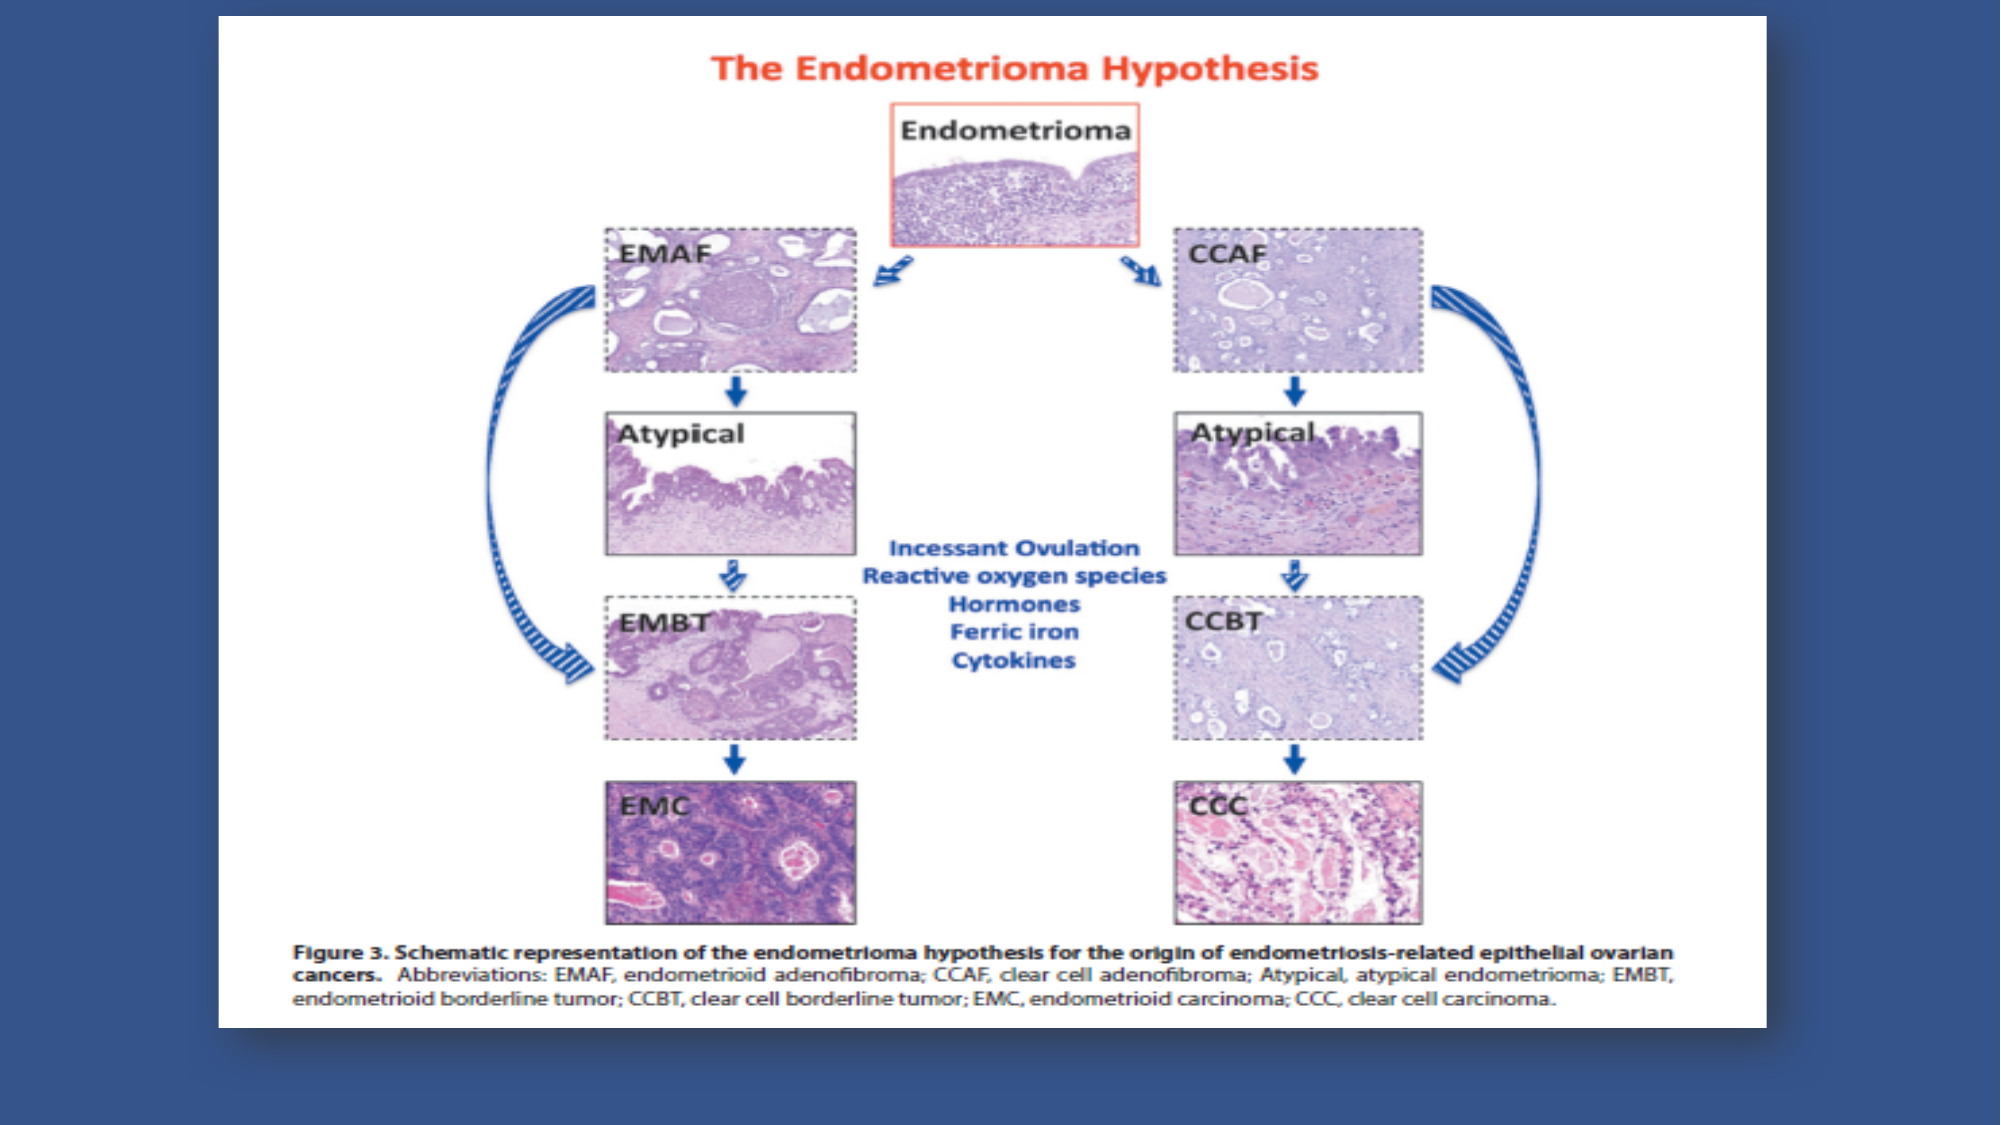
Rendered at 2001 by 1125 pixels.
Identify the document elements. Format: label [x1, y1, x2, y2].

list [218, 16, 1767, 1028]
